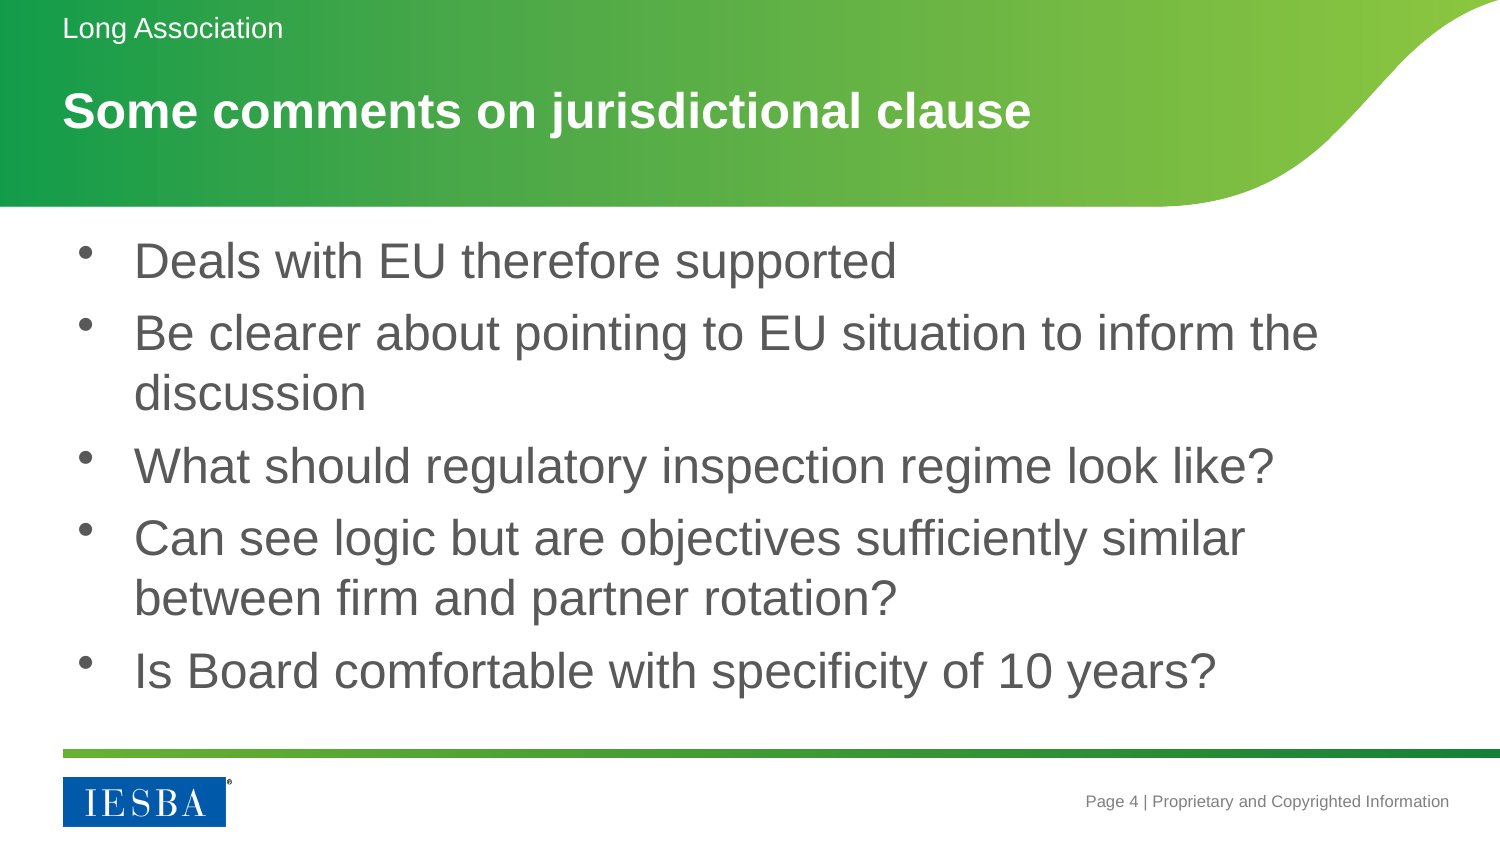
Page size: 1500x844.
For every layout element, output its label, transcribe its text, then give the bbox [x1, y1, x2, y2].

subtitle Long Association [62, 9, 500, 38]
list Deals with EU therefore supported Be clearer about pointing to EU situation to inform the discussion What should regulatory inspection regime look like? Can see logic but are objectives sufficiently similar between firm and partner rotation? Is Board comfortable with specificity of 10 years? [62, 220, 1450, 724]
title Some comments on jurisdictional clause [62, 75, 1300, 142]
picture [0, 0, 1500, 207]
picture [63, 777, 232, 827]
